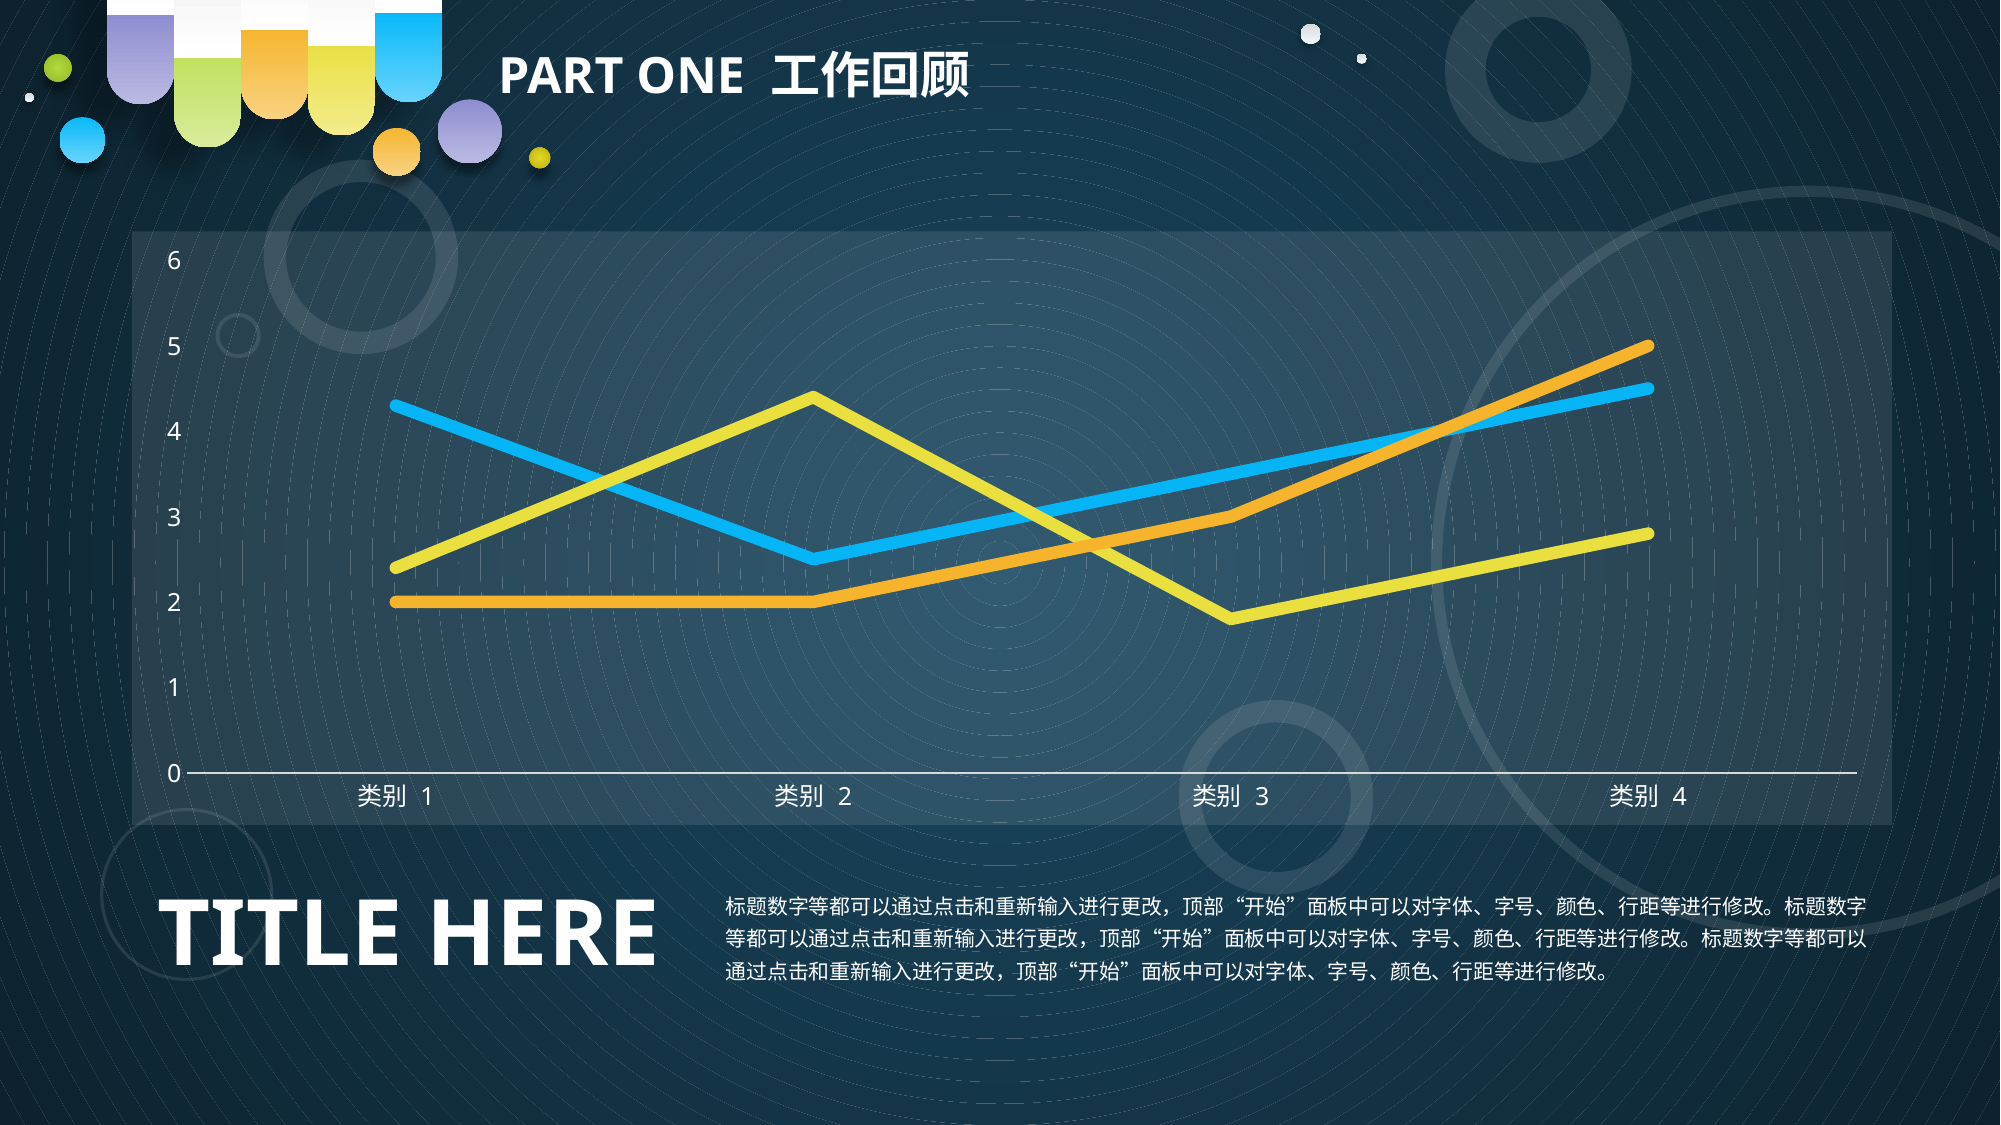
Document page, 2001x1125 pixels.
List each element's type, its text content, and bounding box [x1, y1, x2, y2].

text_box 标题数字等都可以通过点击和重新输入进行更改，顶部“开始”面板中可以对字体、字号、颜色、行距等进行修改。标题数字等都可以通过点击和重新输入进行更改，顶部“开始”面板中可以对字体、字号、颜色、行距等进行修改。标题数字等都可以通过点击和重新输入进行更改，顶部“开始”面板中可以对字体、字号、颜色、行距等进行修改。 [711, 878, 1893, 991]
text_box TITLE HERE [143, 866, 676, 992]
list PART ONE 工作回顾 [482, 33, 1358, 122]
chart [131, 231, 1893, 825]
